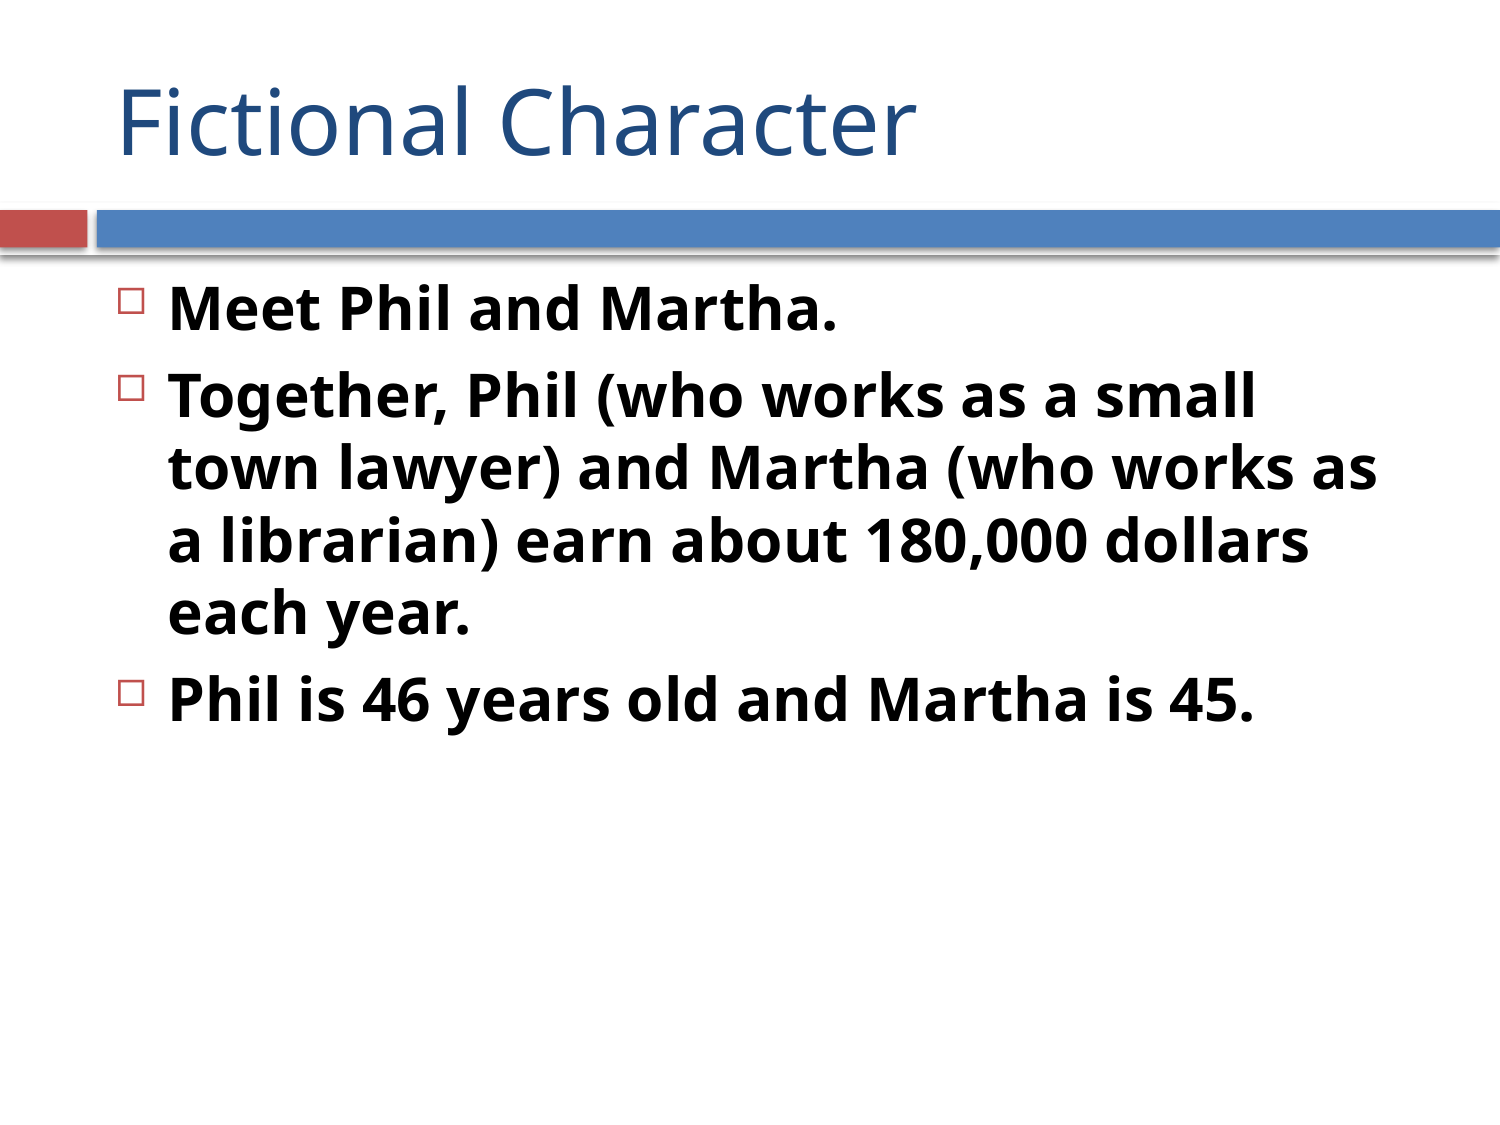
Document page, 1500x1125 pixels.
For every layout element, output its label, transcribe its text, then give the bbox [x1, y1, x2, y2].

list Meet Phil and Martha. Together, Phil (who works as a small town lawyer) and Martha (who works as a librarian) earn about 180,000 dollars each year. Phil is 46 years old and Martha is 45. [100, 262, 1438, 1000]
title Fictional Character [100, 37, 1438, 200]
